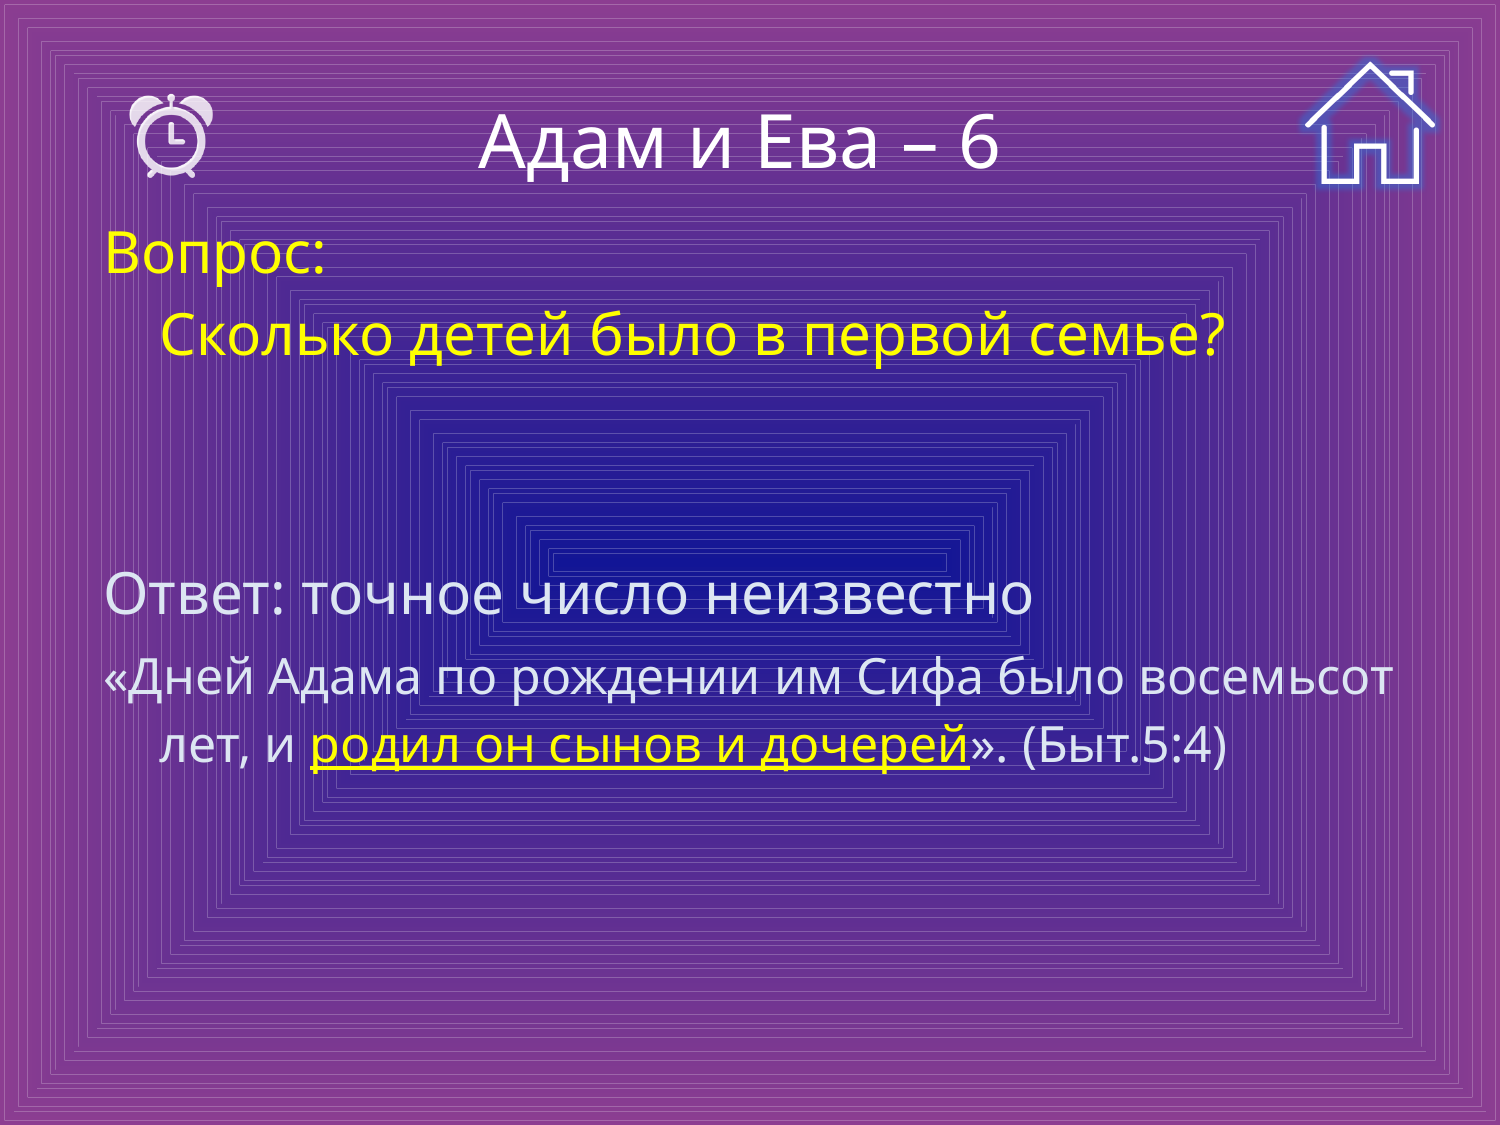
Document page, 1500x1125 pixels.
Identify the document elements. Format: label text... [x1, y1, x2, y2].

picture [123, 89, 219, 185]
list Вопрос: Сколько детей было в первой семье? [88, 208, 1437, 457]
list Ответ: точное число неизвестно «Дней Адама по рождении им Сифа было восемьсот лет, и родил он сынов и дочерей». (Быт.5:4) [88, 538, 1425, 1029]
picture [1304, 54, 1435, 184]
title Адам и Ева – 6 [75, 45, 1425, 233]
